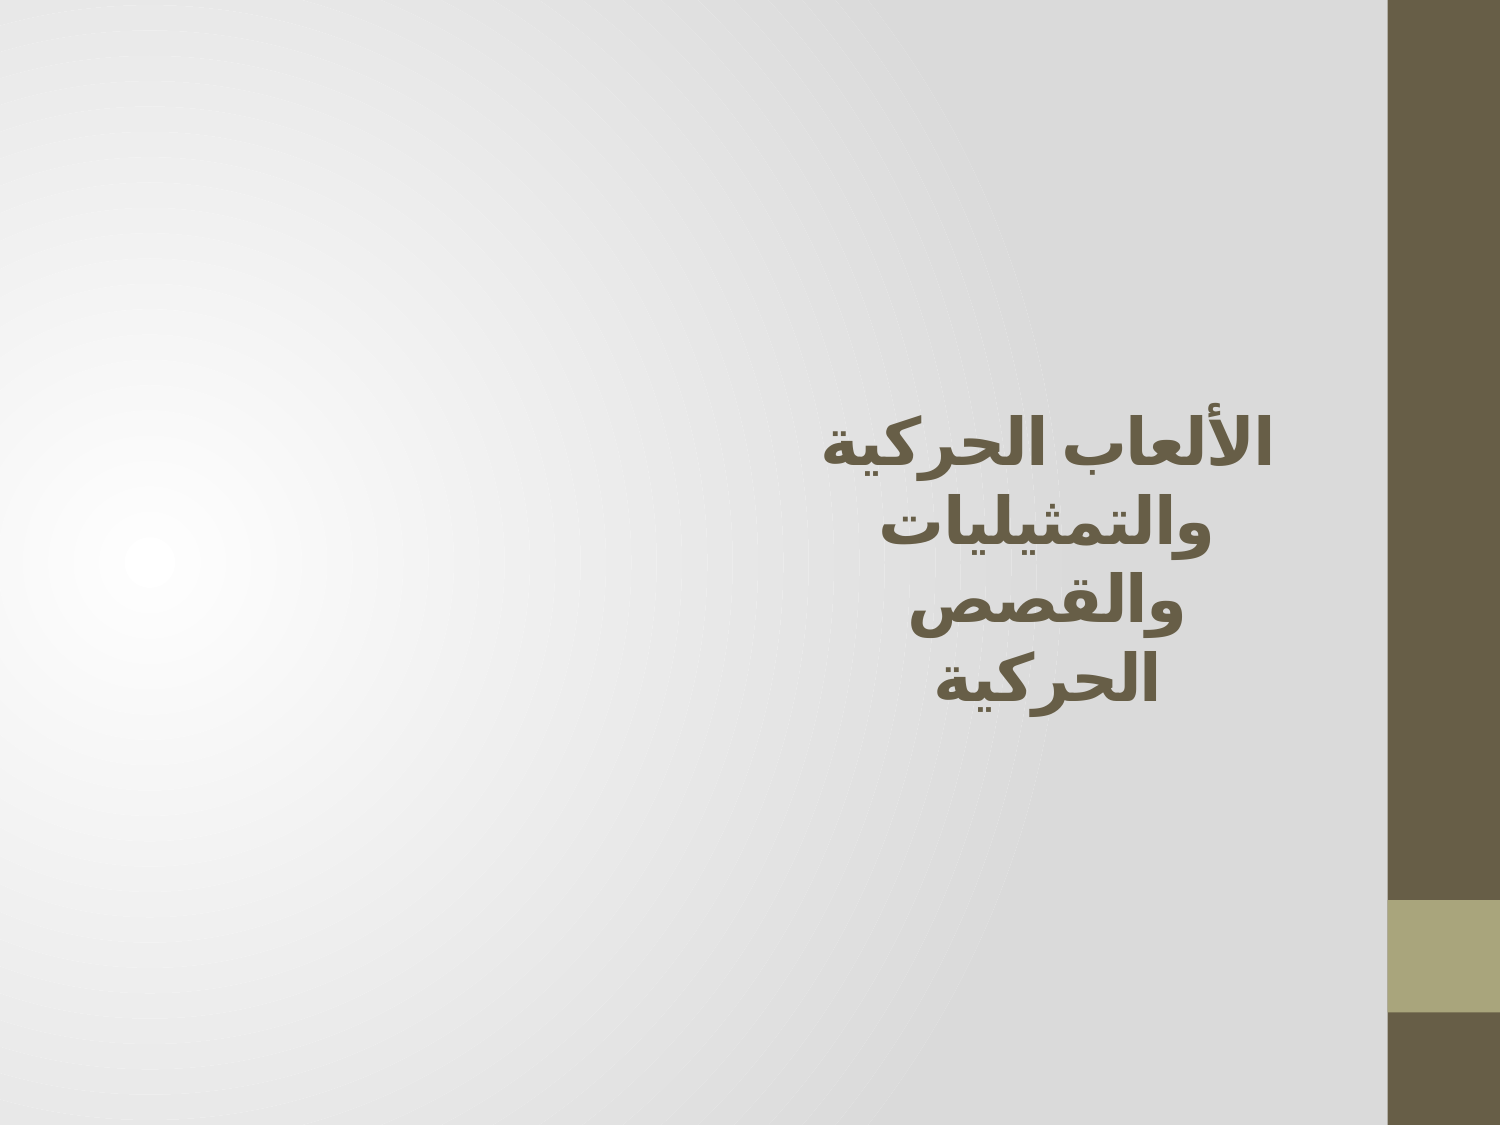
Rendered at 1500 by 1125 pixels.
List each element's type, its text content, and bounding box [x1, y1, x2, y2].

title الألعاب الحركية والتمثيليات والقصص الحركية [776, 390, 1320, 724]
